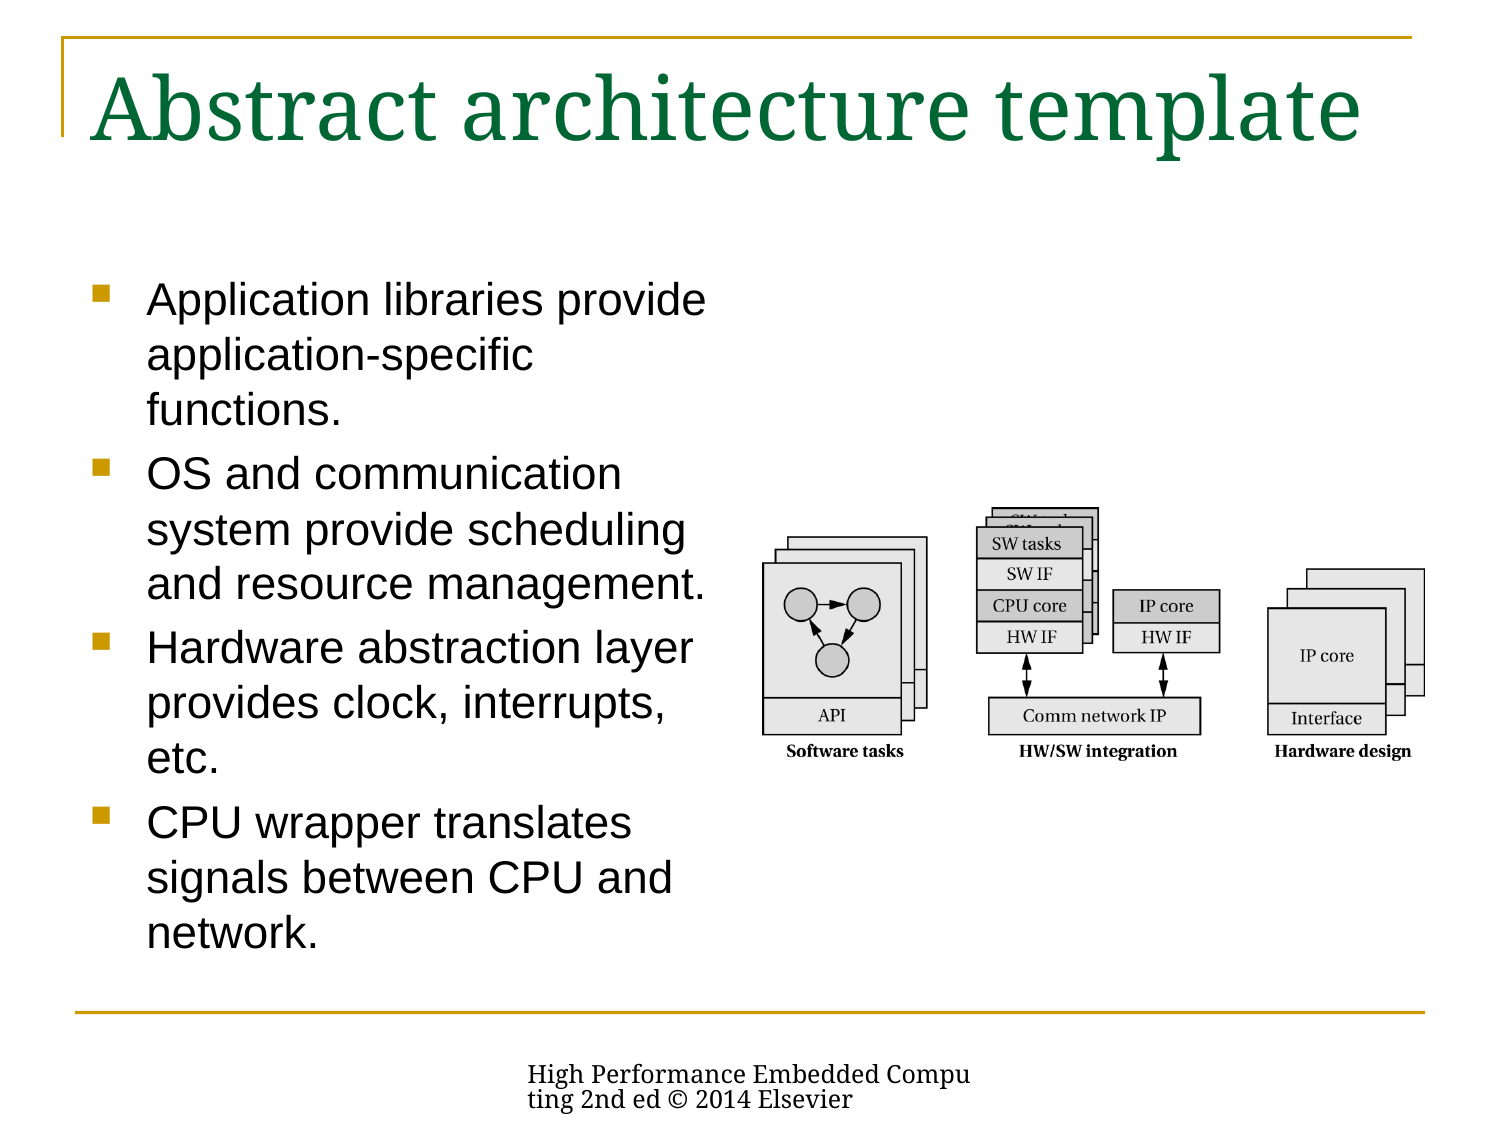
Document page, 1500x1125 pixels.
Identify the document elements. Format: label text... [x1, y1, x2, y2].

list Application libraries provide application-specific functions. OS and communication system provide scheduling and resource management. Hardware abstraction layer provides clock, interrupts, etc. CPU wrapper translates signals between CPU and network. [75, 262, 738, 1006]
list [762, 507, 1426, 761]
footer High Performance Embedded Computing 2nd ed © 2014 Elsevier [512, 1025, 988, 1100]
title Abstract architecture template [75, 45, 1425, 233]
